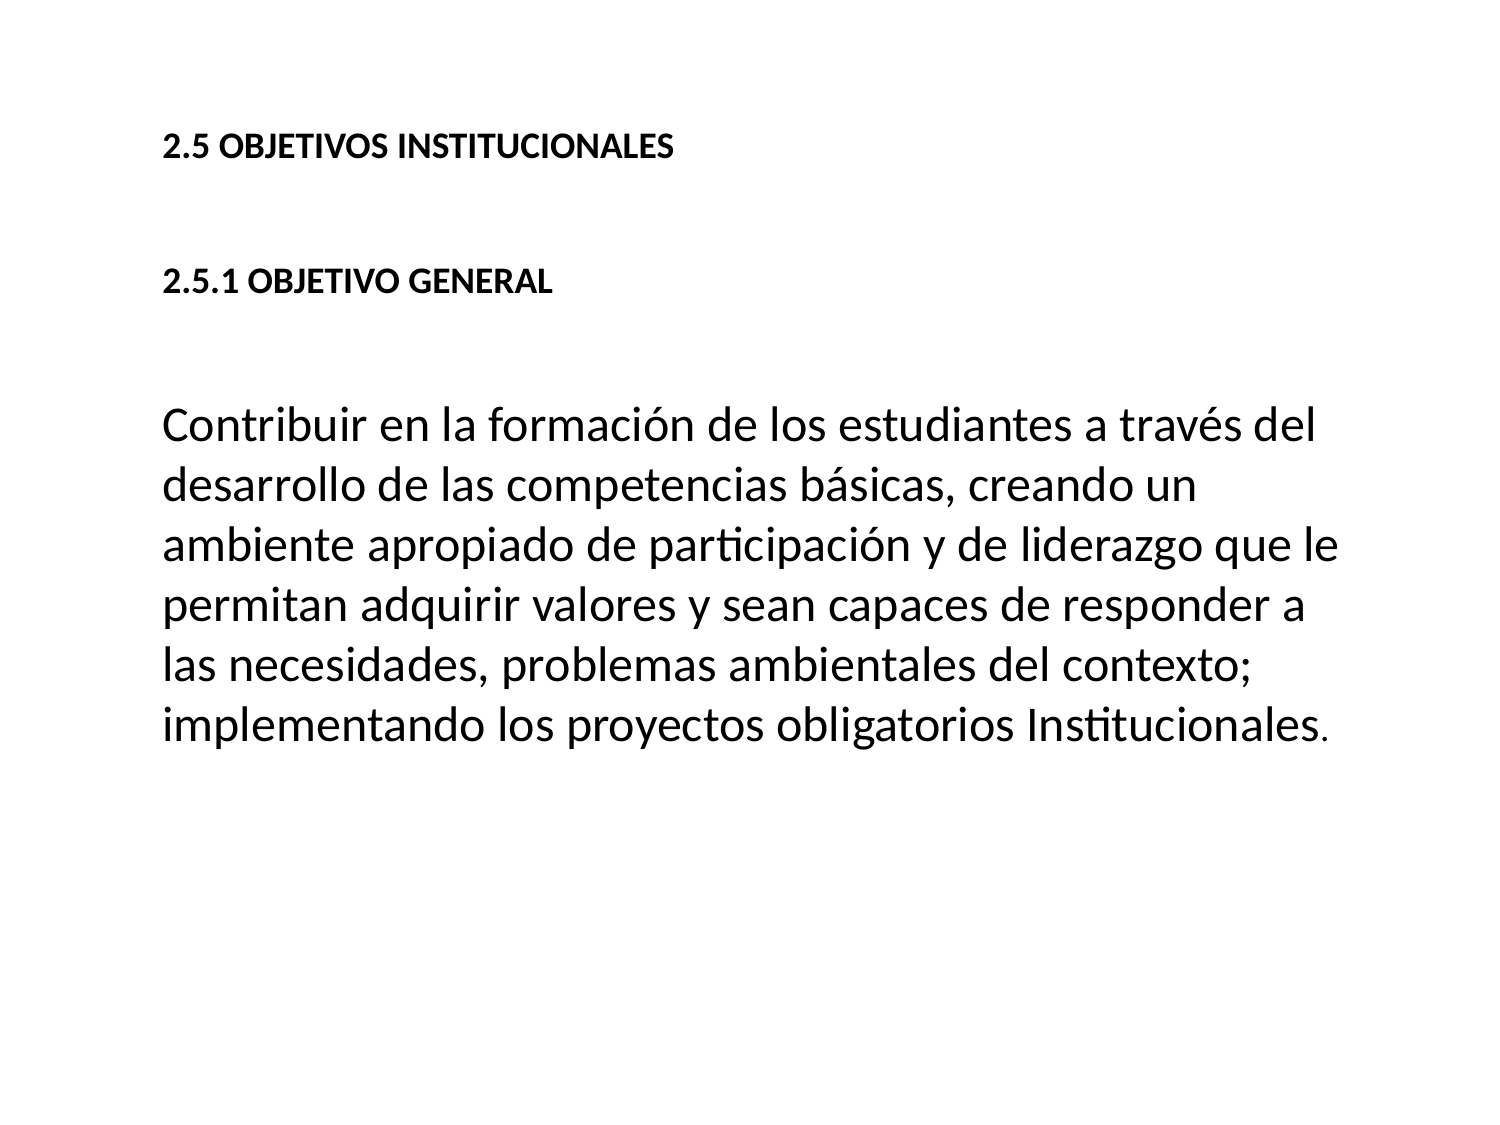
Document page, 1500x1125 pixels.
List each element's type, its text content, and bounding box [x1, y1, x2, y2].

text_box 2.5 OBJETIVOS INSTITUCIONALES 2.5.1 OBJETIVO GENERAL Contribuir en la formación de los estudiantes a través del desarrollo de las competencias básicas, creando un ambiente apropiado de participación y de liderazgo que le permitan adquirir valores y sean capaces de responder a las necesidades, problemas ambientales del contexto; implementando los proyectos obligatorios Institucionales. [147, 113, 1365, 759]
